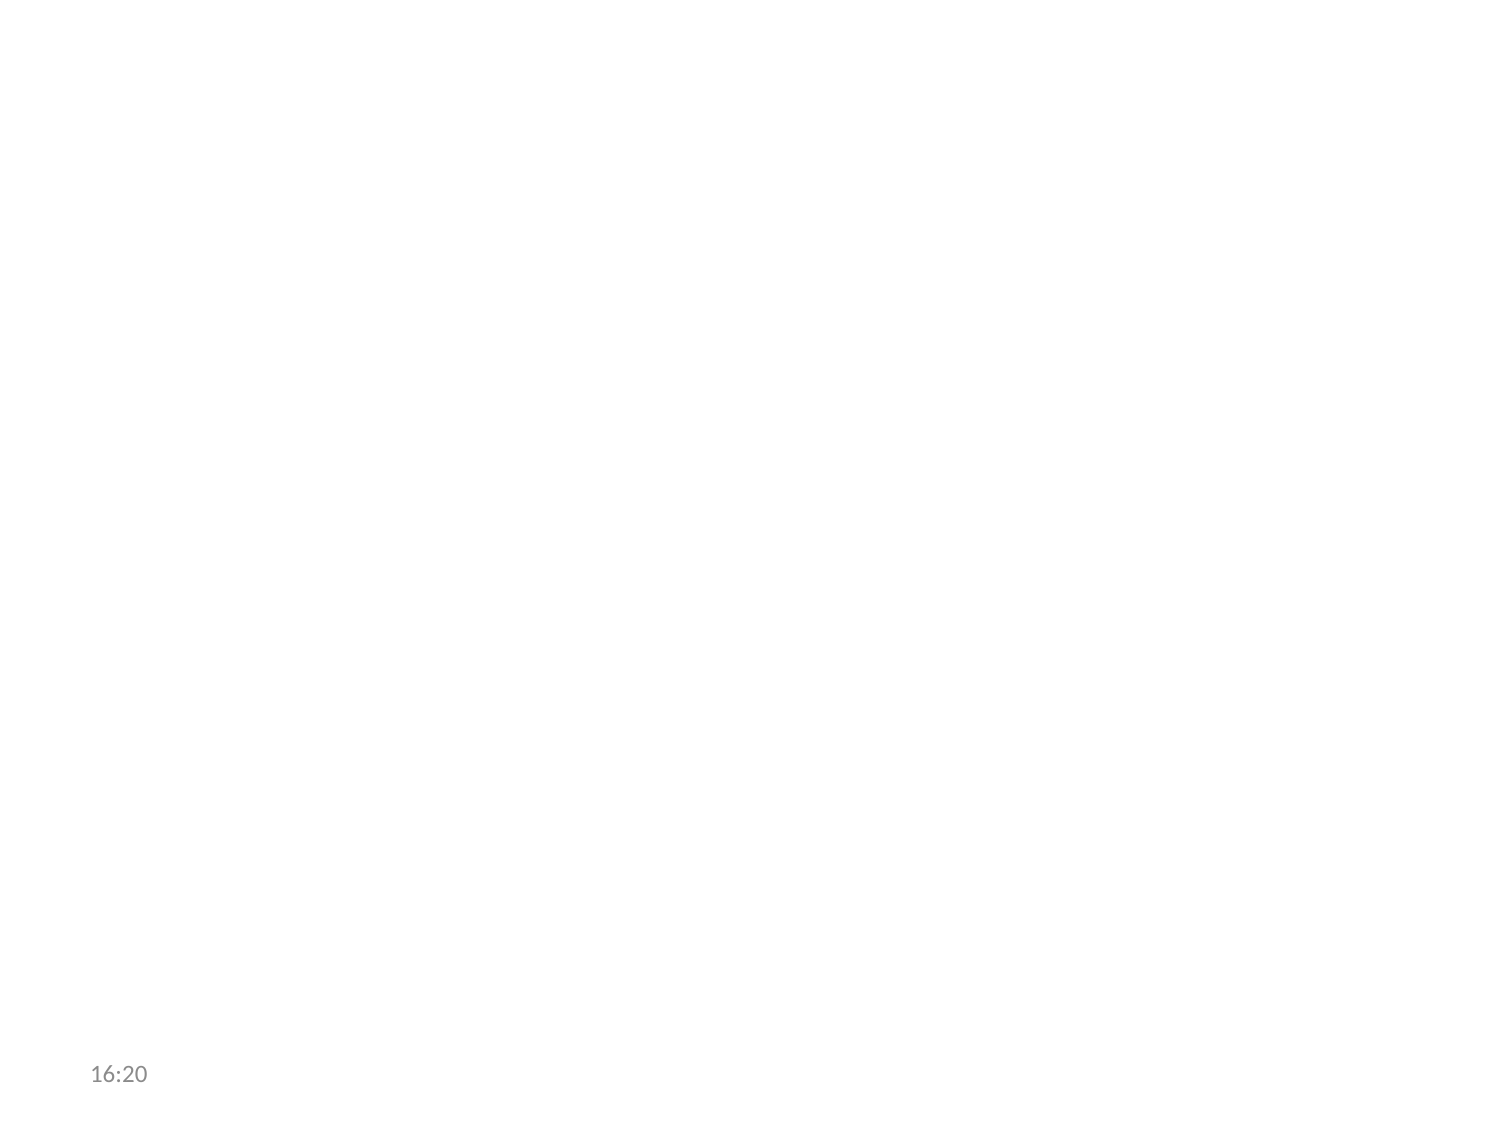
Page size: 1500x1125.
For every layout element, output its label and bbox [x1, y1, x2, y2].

slide_number [75, 1042, 425, 1103]
